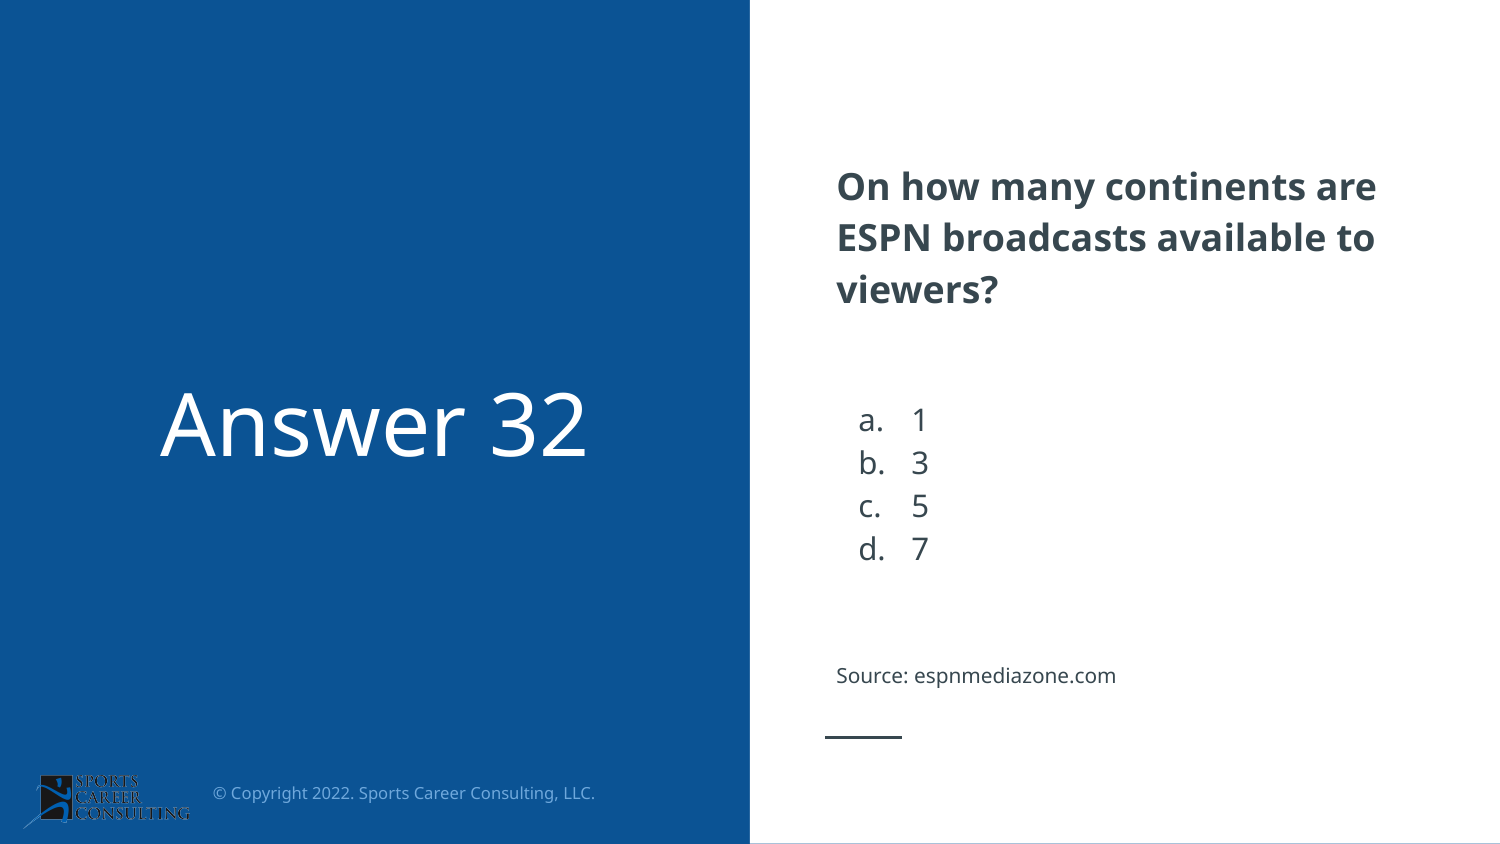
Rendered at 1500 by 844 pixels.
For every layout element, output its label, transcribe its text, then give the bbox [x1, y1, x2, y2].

title Answer 32 [43, 298, 708, 546]
text_box © Copyright 2022. Sports Career Consulting, LLC. [197, 767, 750, 838]
picture [22, 774, 190, 829]
list On how many continents are ESPN broadcasts available to viewers? 1 3 5 7 Source: espnmediazone.com [821, 118, 1486, 725]
